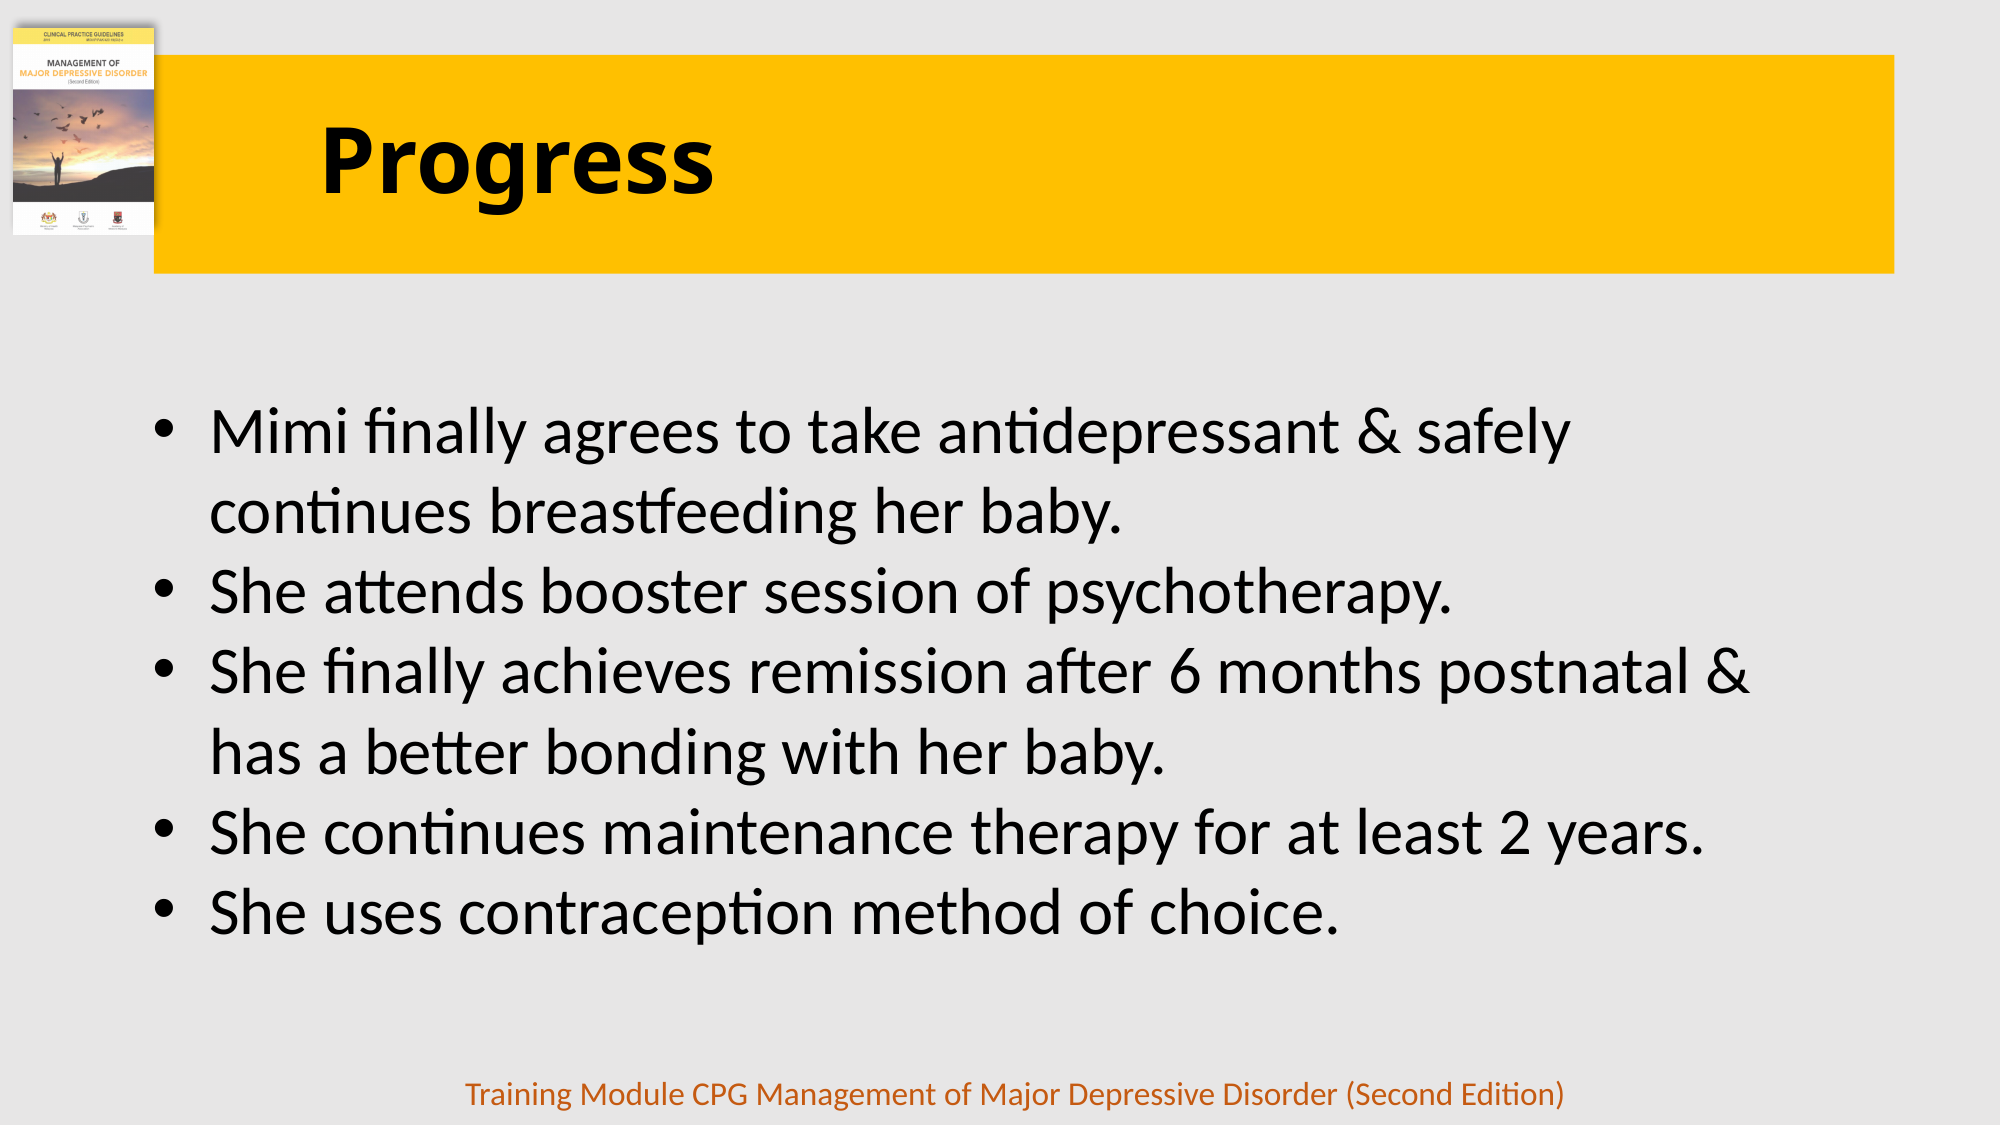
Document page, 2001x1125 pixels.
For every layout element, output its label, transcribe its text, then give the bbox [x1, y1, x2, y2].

picture [13, 28, 154, 235]
list Mimi finally agrees to take antidepressant & safely continues breastfeeding her baby. She attends booster session of psychotherapy. She finally achieves remission after 6 months postnatal & has a better bonding with her baby. She continues maintenance therapy for at least 2 years. She uses contraception method of choice. [137, 299, 1863, 1014]
text_box Training Module CPG Management of Major Depressive Disorder (Second Edition) [450, 1065, 1832, 1120]
title Progress [153, 54, 1895, 274]
